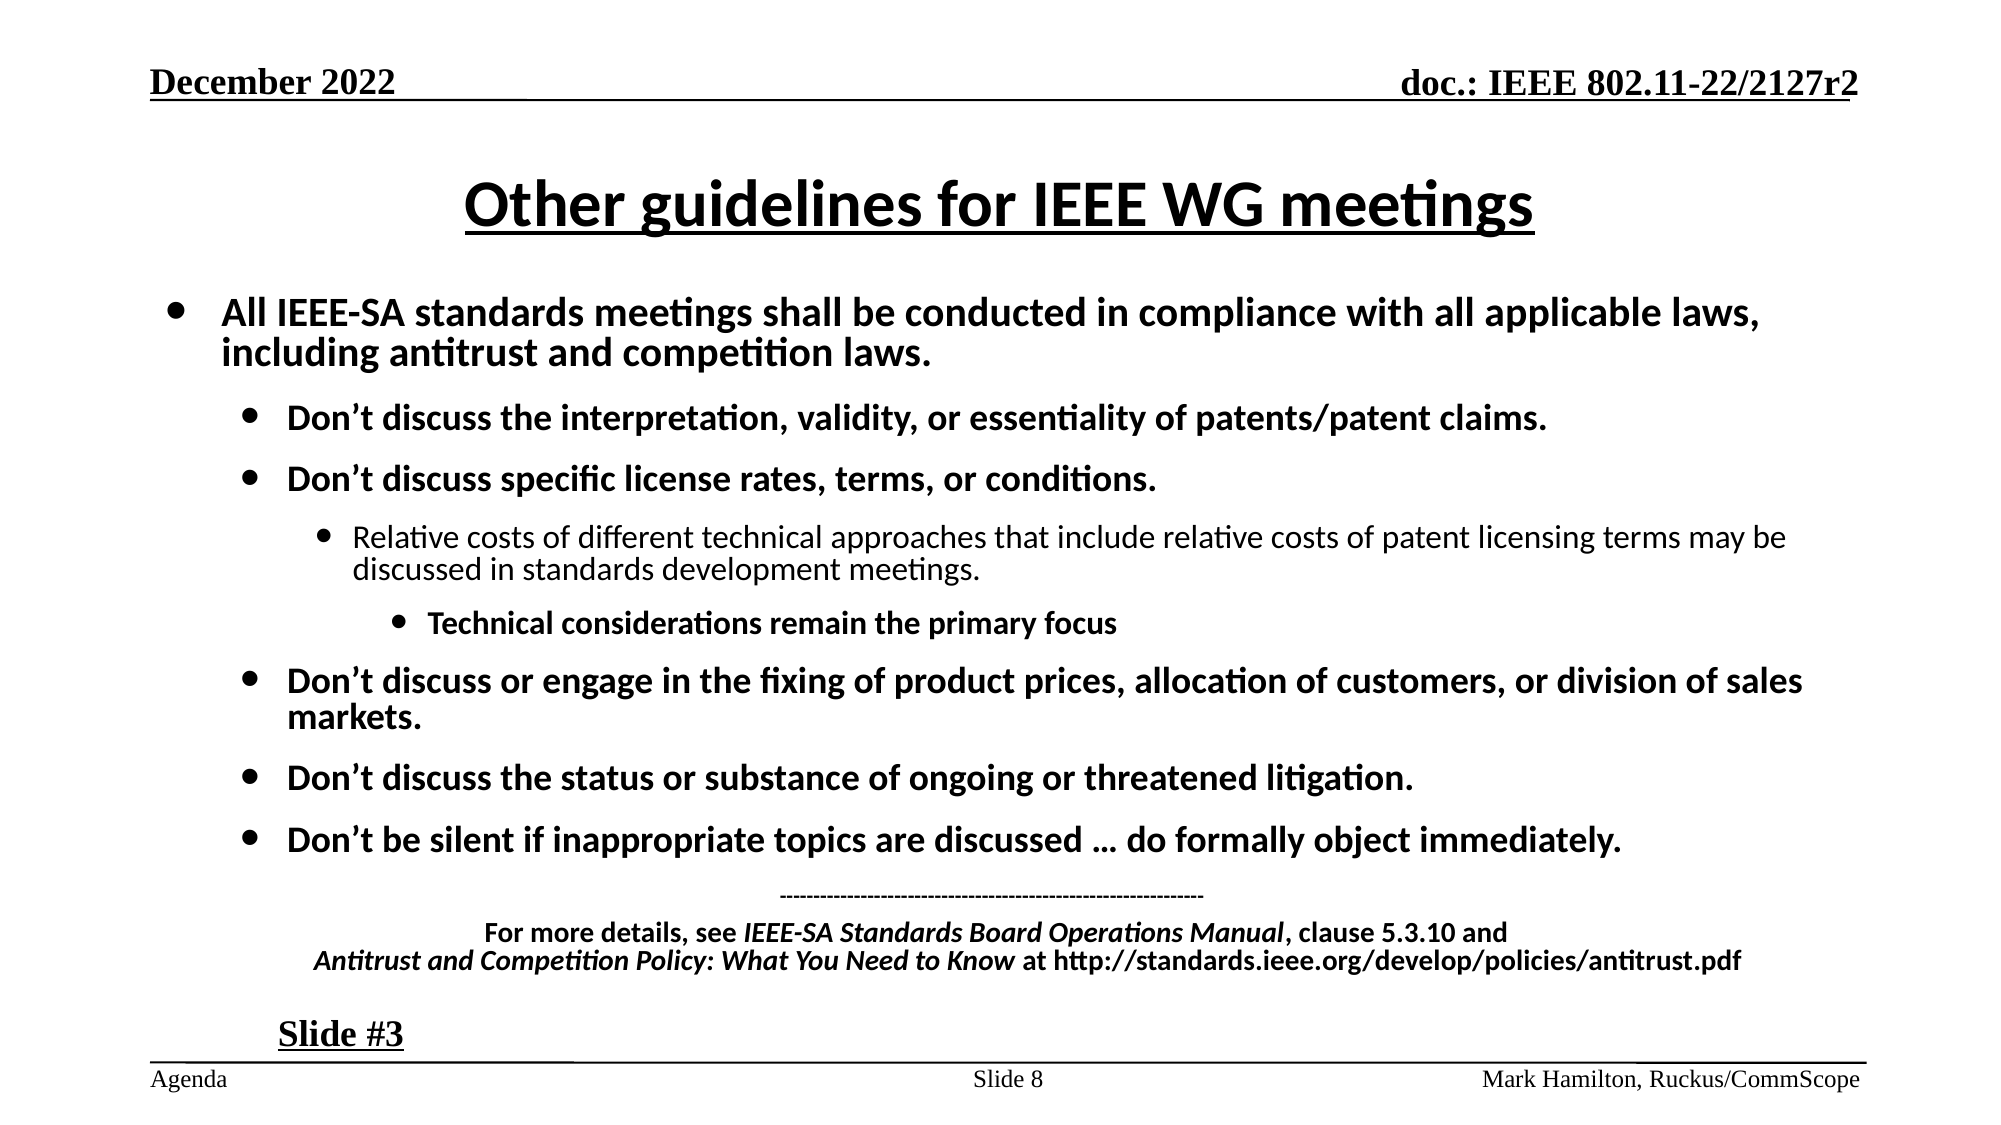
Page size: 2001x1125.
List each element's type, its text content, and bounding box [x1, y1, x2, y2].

text_box Slide #3 [263, 1001, 420, 1062]
slide_number Slide 8 [950, 1061, 1067, 1123]
title Other guidelines for IEEE WG meetings [149, 112, 1850, 286]
list All IEEE-SA standards meetings shall be conducted in compliance with all applicable laws, including antitrust and competition laws. Don’t discuss the interpretation, validity, or essentiality of patents/patent claims. Don’t discuss specific license rates, terms, or conditions. Relative costs of different technical approaches that include relative costs of patent licensing terms may be discussed in standards development meetings. Technical considerations remain the primary focus Don’t discuss or engage in the fixing of product prices, allocation of customers, or division of sales markets. Don’t discuss the status or substance of ongoing or threatened litigation. Don’t be silent if inappropriate topics are discussed … do formally object immediately. --------------------------------------------------------------- For more details, see IEEE-SA Standards Board Operations Manual, clause 5.3.10 and Antitrust and Competition Policy: What You Need to Know at http://standards.ieee.org/develop/policies/antitrust.pdf [149, 286, 1850, 1000]
